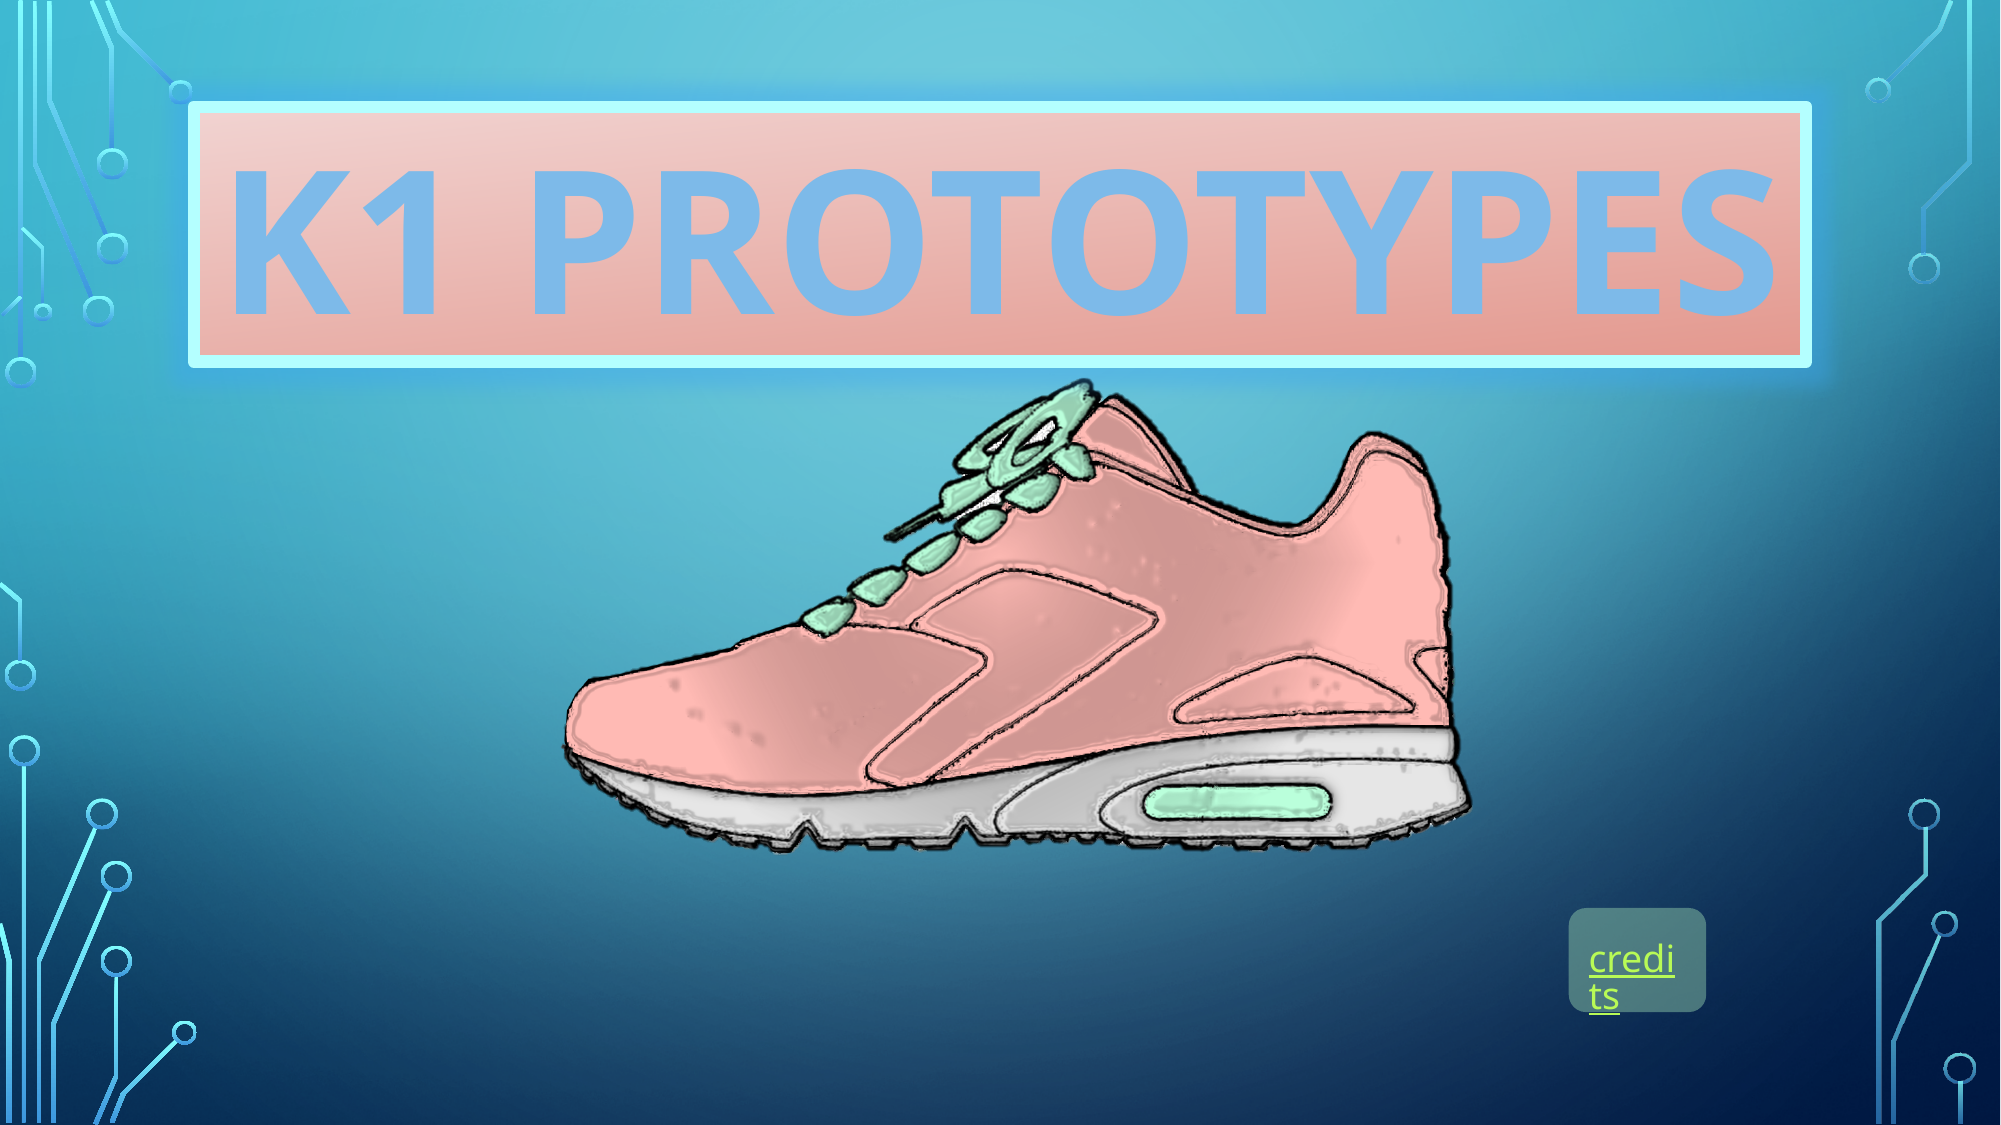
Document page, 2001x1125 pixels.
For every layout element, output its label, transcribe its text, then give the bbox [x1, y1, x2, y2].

text_box K1 PROTOTYPES [193, 106, 1807, 362]
picture [362, 186, 1638, 939]
text_box credits [1568, 907, 1707, 1013]
